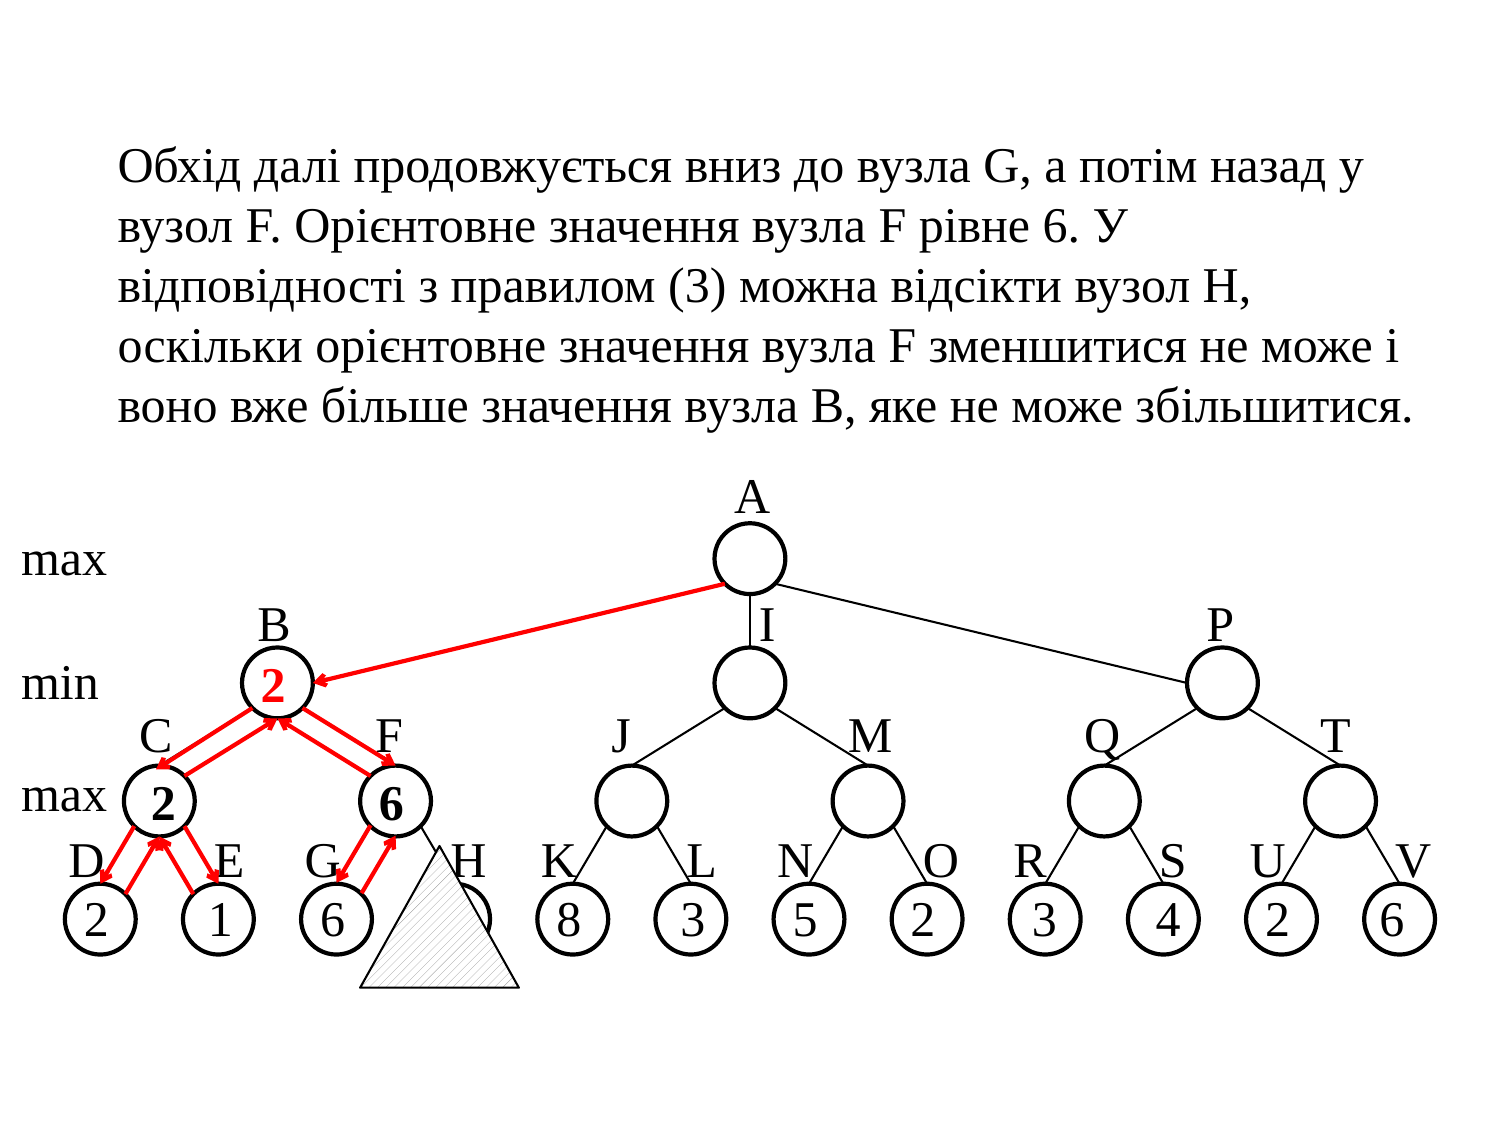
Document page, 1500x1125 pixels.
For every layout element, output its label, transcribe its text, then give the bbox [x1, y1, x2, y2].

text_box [5, 455, 1448, 988]
list Обхід далі продовжується вниз до вузла G, а потім назад у вузол F. Орієнтовне значення вузла F рівне 6. У відповідності з правилом (3) можна відсікти вузол Н, оскільки орієнтовне значення вузла F зменшитися не може і воно вже більше значення вузла В, яке не може збільшитися. [0, 125, 1459, 433]
